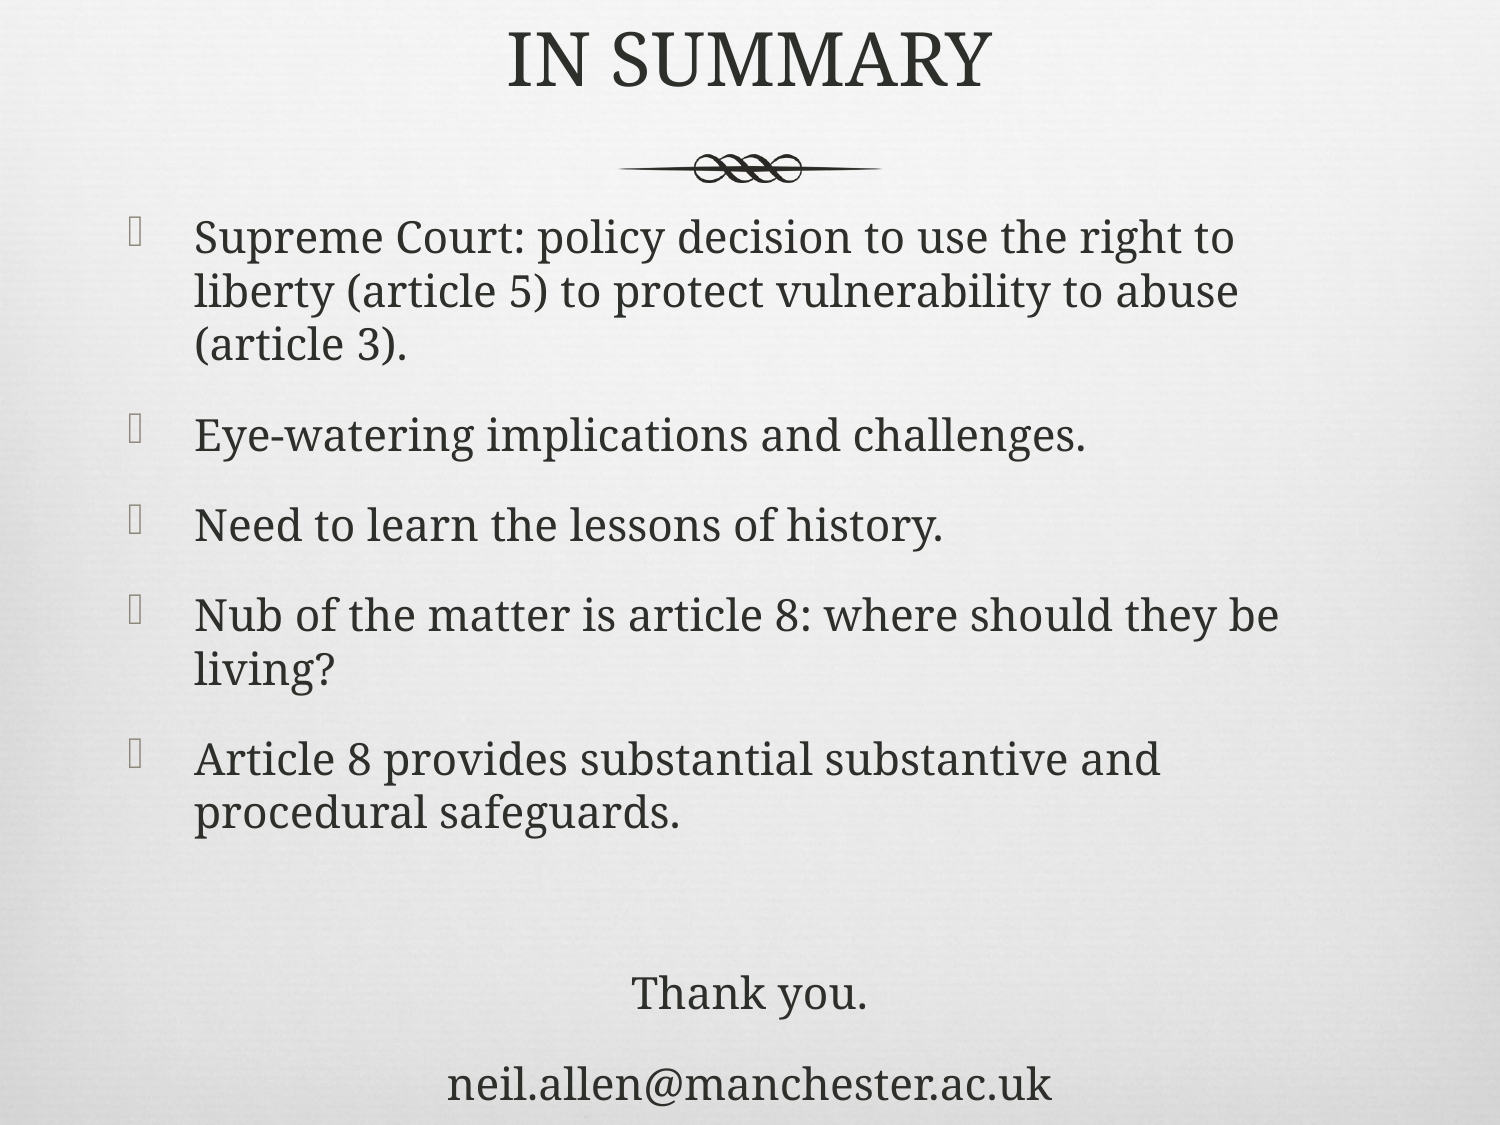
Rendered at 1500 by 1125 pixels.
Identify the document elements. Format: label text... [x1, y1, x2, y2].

list Supreme Court: policy decision to use the right to liberty (article 5) to protect vulnerability to abuse (article 3). Eye-watering implications and challenges. Need to learn the lessons of history. Nub of the matter is article 8: where should they be living? Article 8 provides substantial substantive and procedural safeguards. Thank you. neil.allen@manchester.ac.uk [112, 202, 1388, 1125]
title In Summary [112, 0, 1388, 145]
picture [615, 154, 885, 183]
